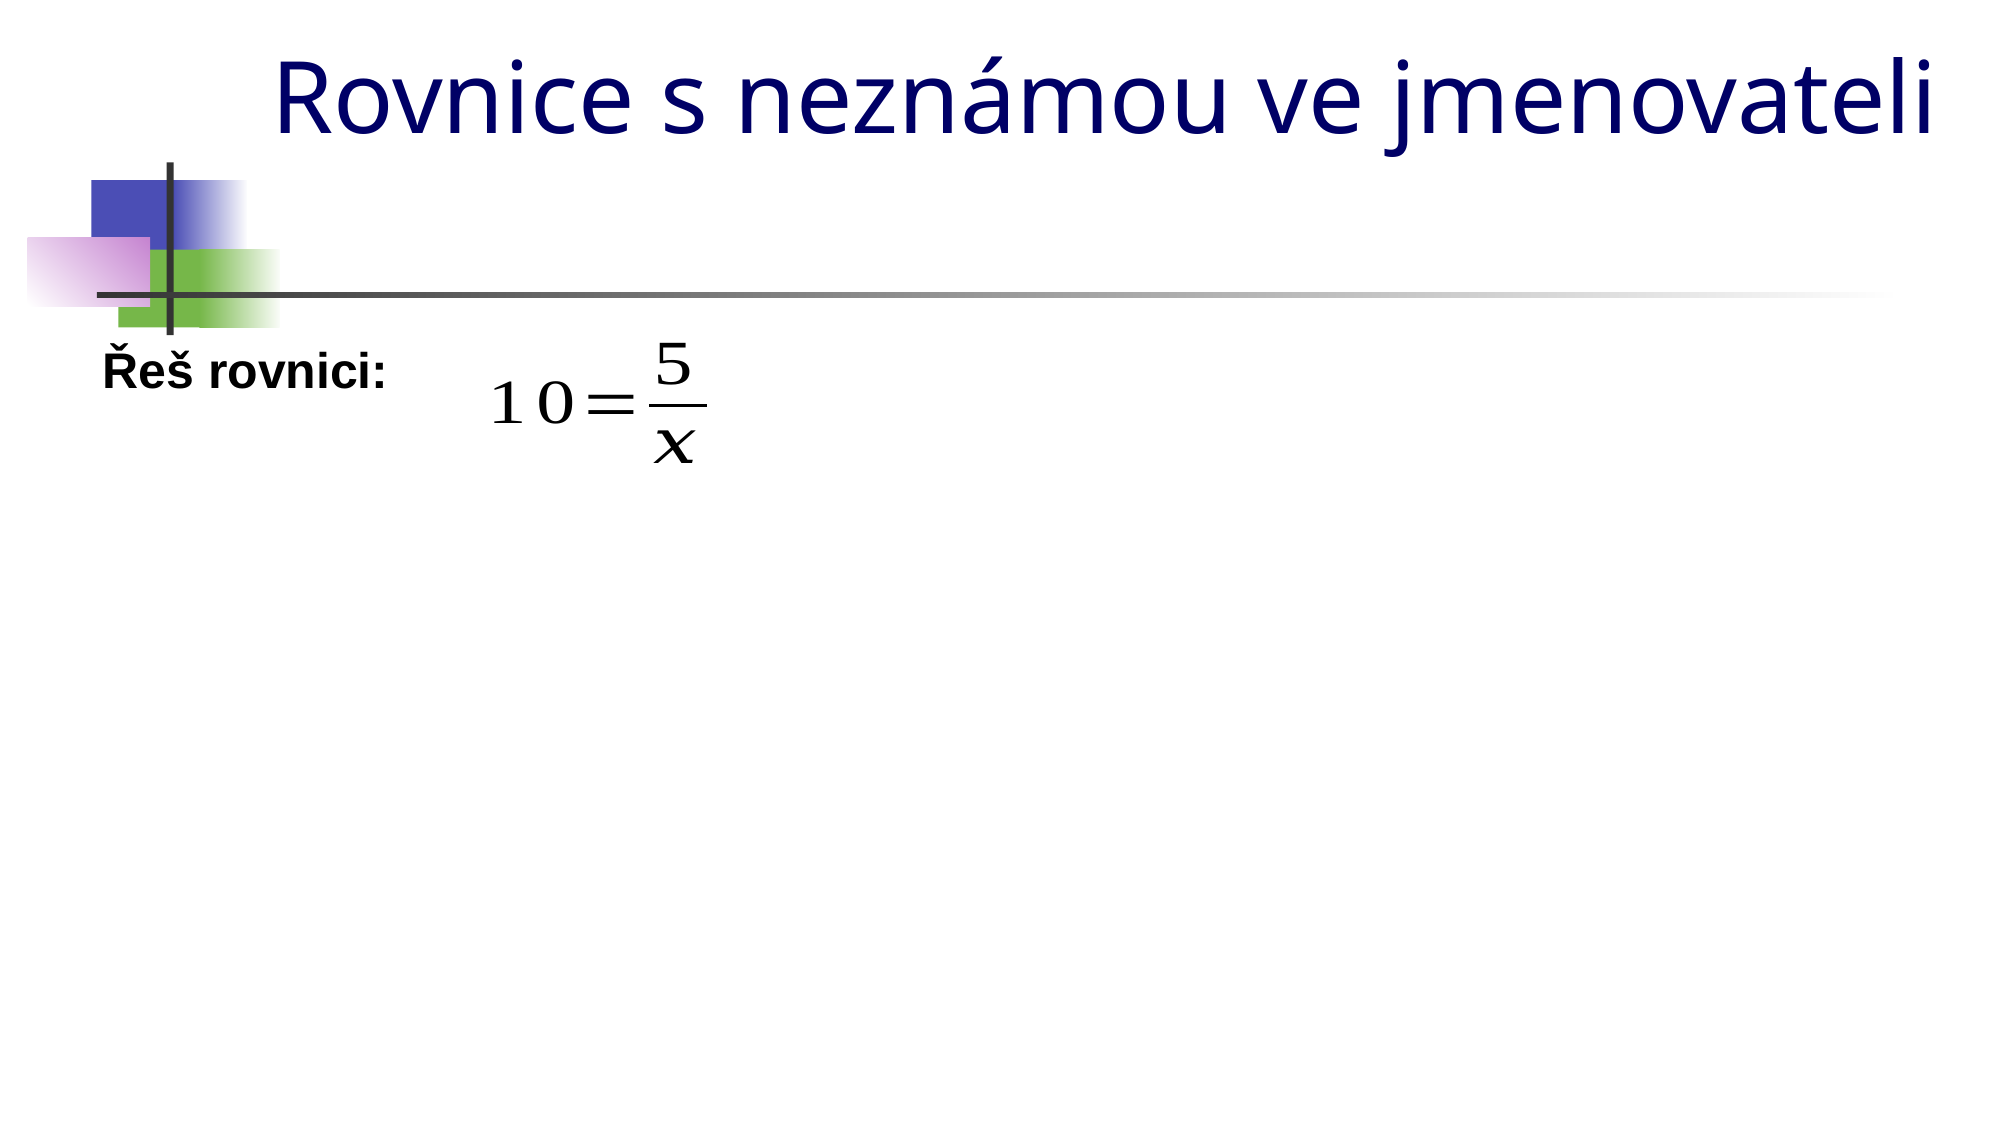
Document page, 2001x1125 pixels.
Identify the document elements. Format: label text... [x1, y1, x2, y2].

title Rovnice s neznámou ve jmenovateli [209, 18, 2000, 169]
text_box Řeš rovnici: [87, 333, 599, 405]
